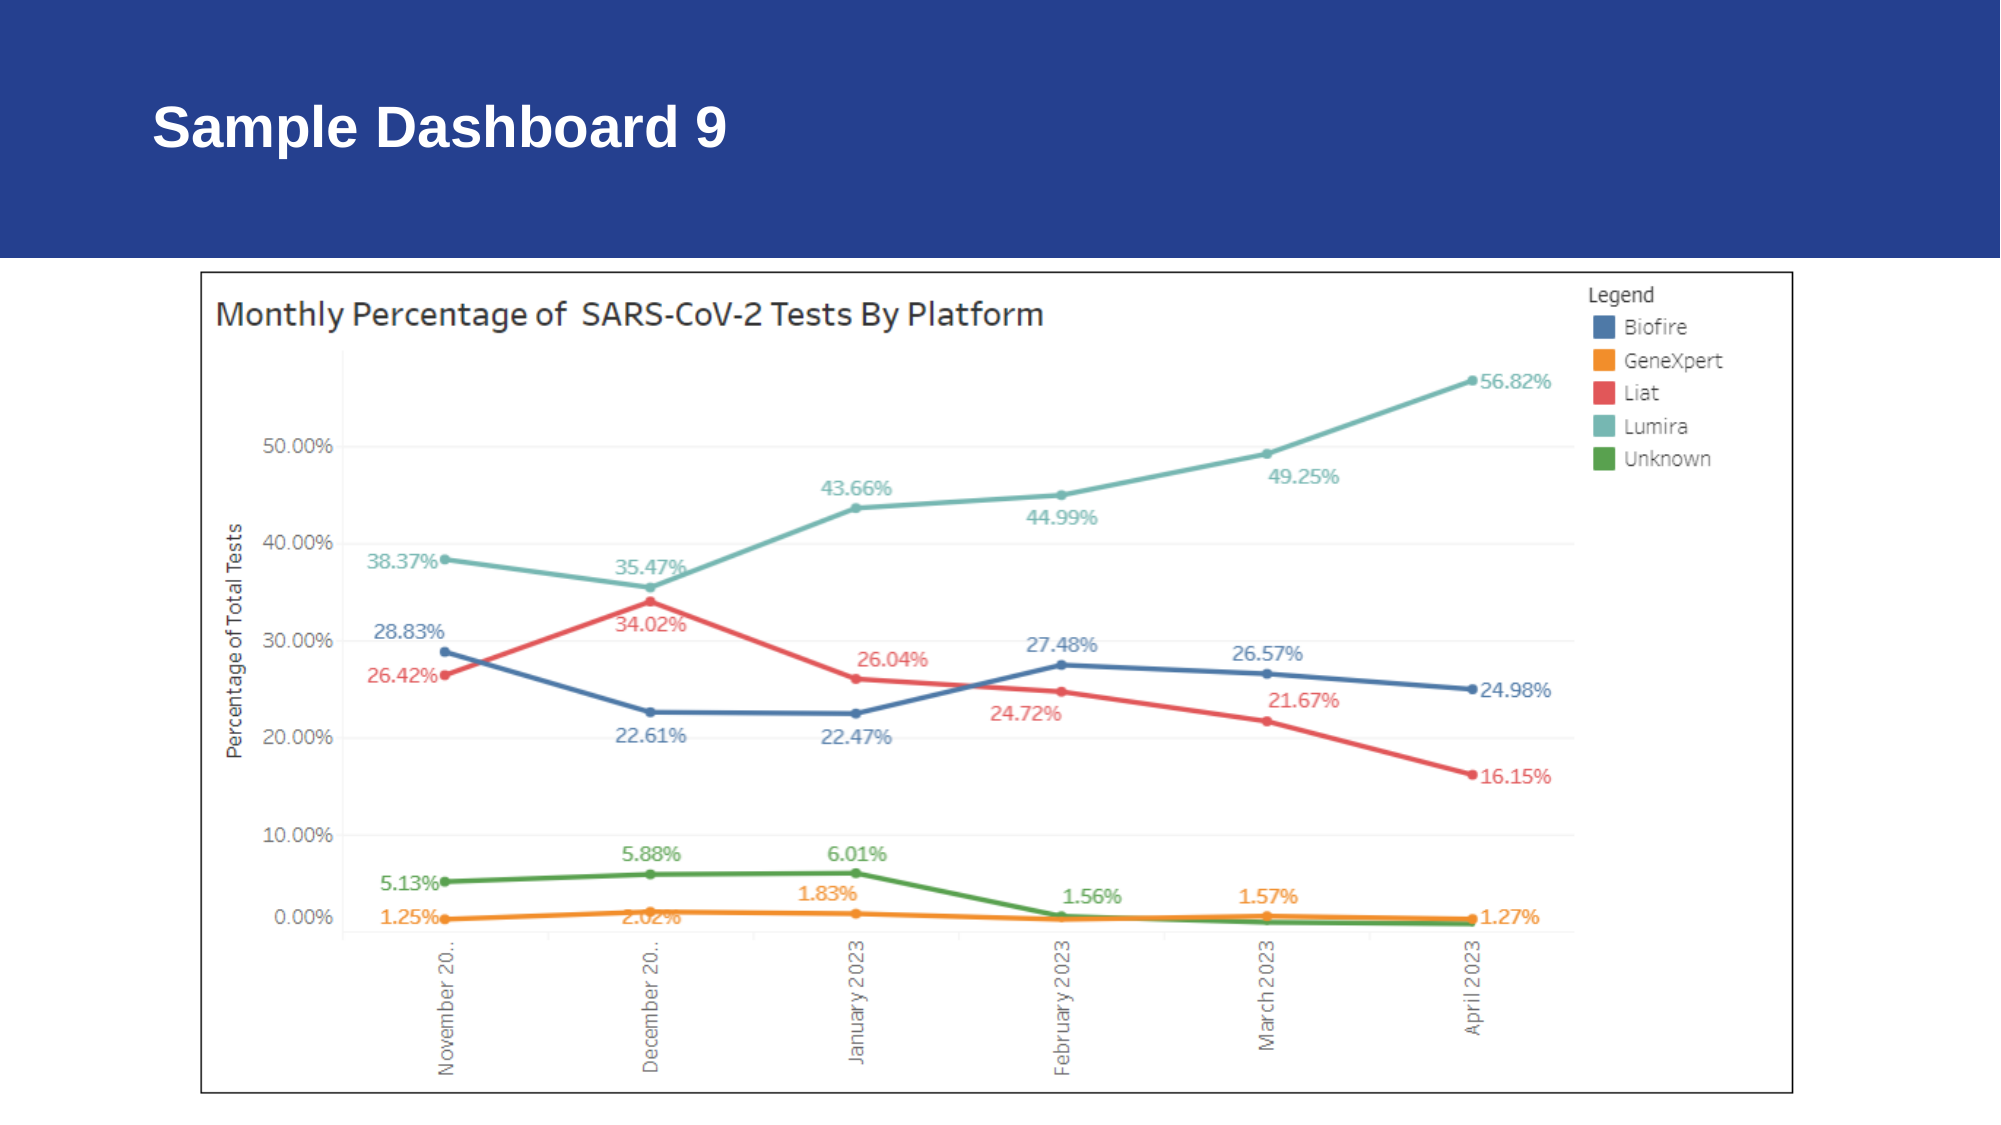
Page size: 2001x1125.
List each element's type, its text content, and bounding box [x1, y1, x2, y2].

title Sample Dashboard 9 [137, 20, 1863, 238]
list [188, 262, 1812, 1107]
